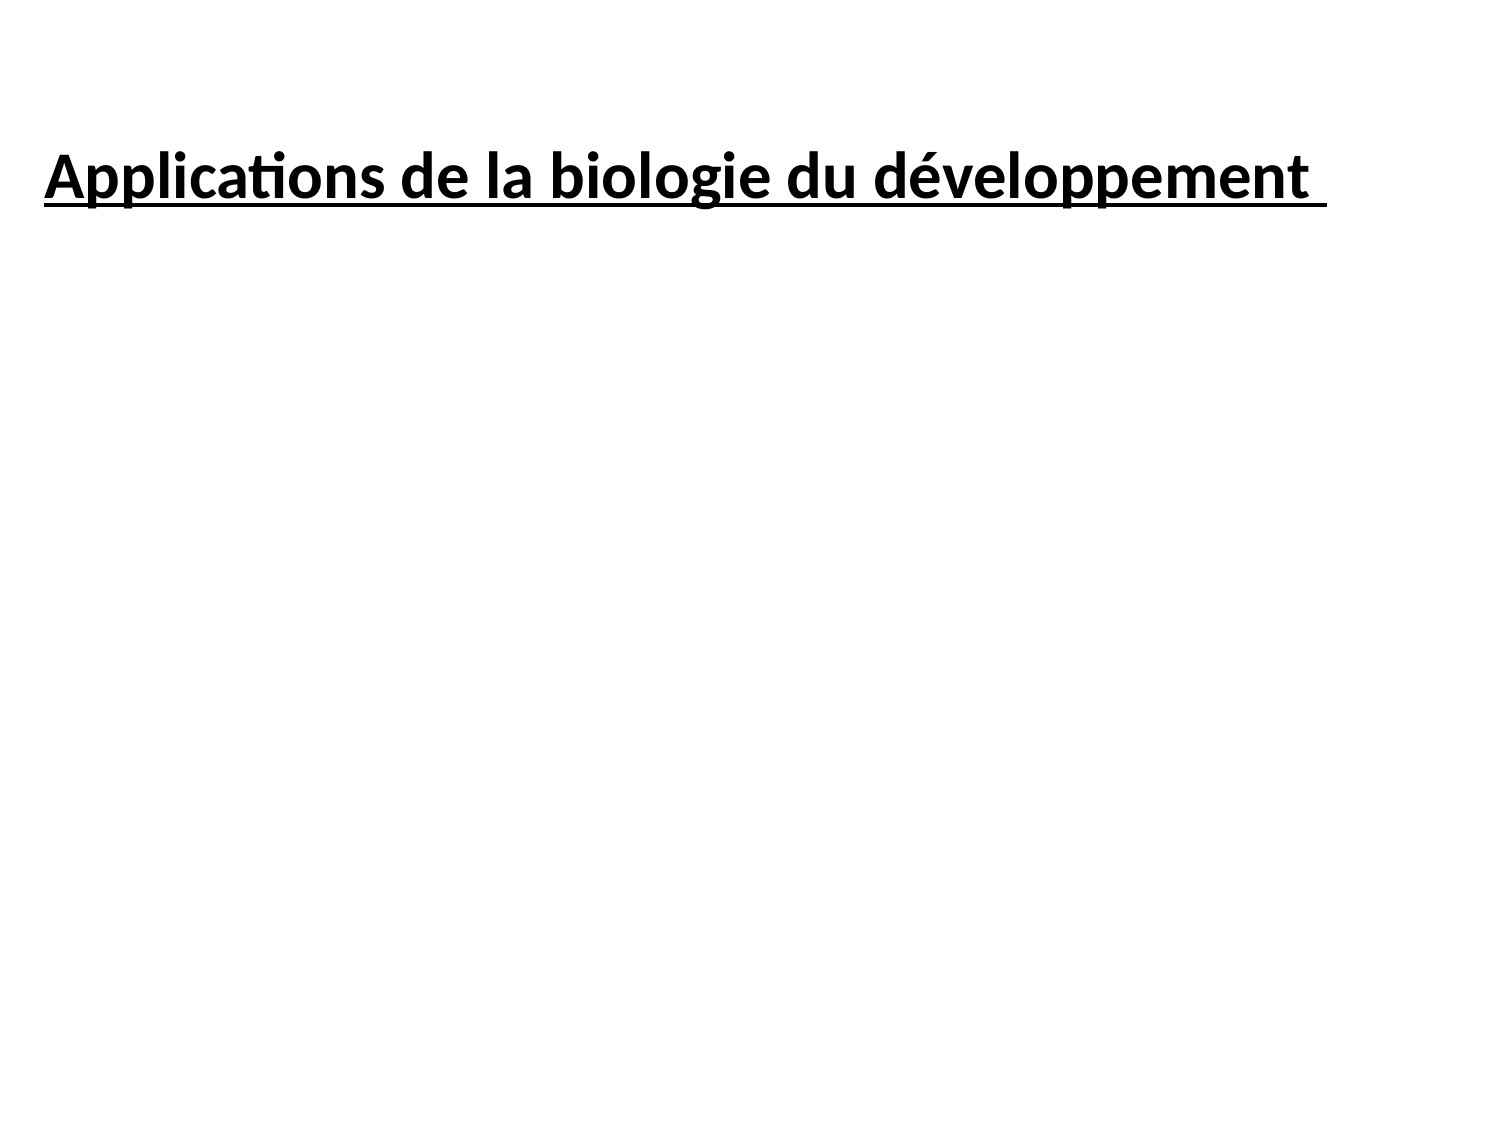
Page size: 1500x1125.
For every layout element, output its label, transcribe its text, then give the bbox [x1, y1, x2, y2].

list Applications de la biologie du développement [29, 30, 1471, 1094]
